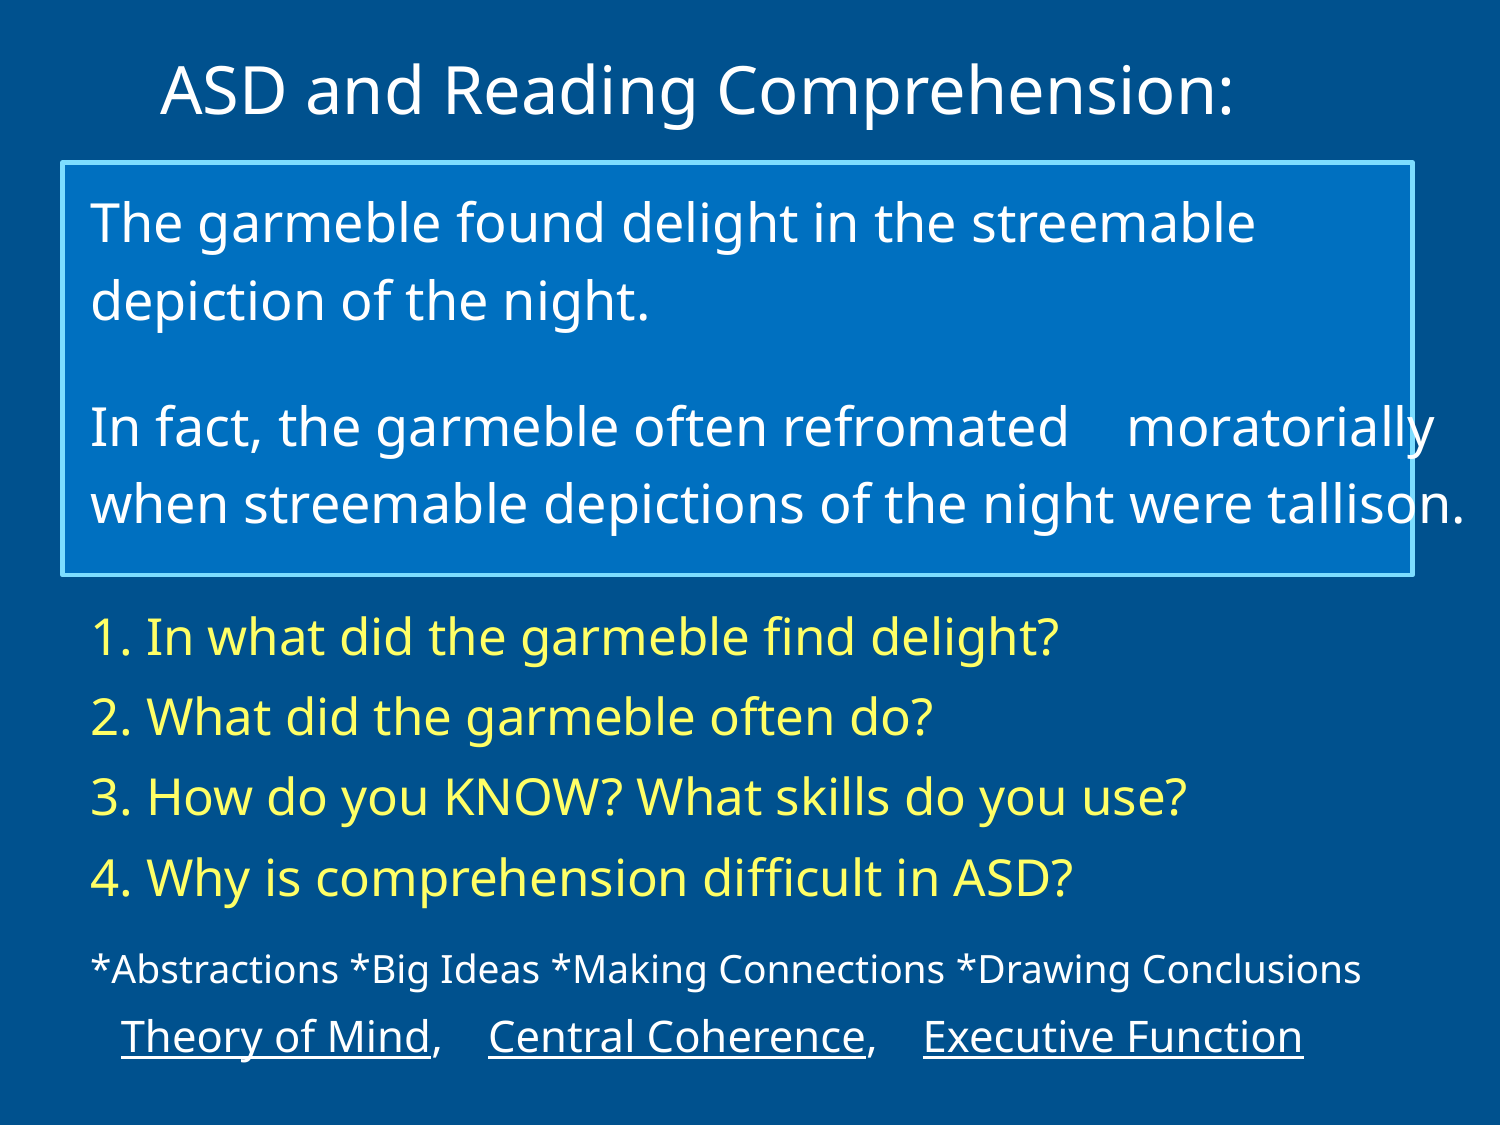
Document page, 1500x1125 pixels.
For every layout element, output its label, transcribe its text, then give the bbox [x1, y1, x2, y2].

title ASD and Reading Comprehension: [145, 26, 1355, 150]
text_box [61, 161, 1414, 577]
list The garmeble found delight in the streemable depiction of the night. In fact, the garmeble often refromated moratorially when streemable depictions of the night were tallison. 1. In what did the garmeble find delight? 2. What did the garmeble often do? 3. How do you KNOW? What skills do you use? 4. Why is comprehension difficult in ASD? *Abstractions *Big Ideas *Making Connections *Drawing Conclusions 1 Theory of Mind, Central Coherence, Executive Function [75, 162, 1488, 1125]
